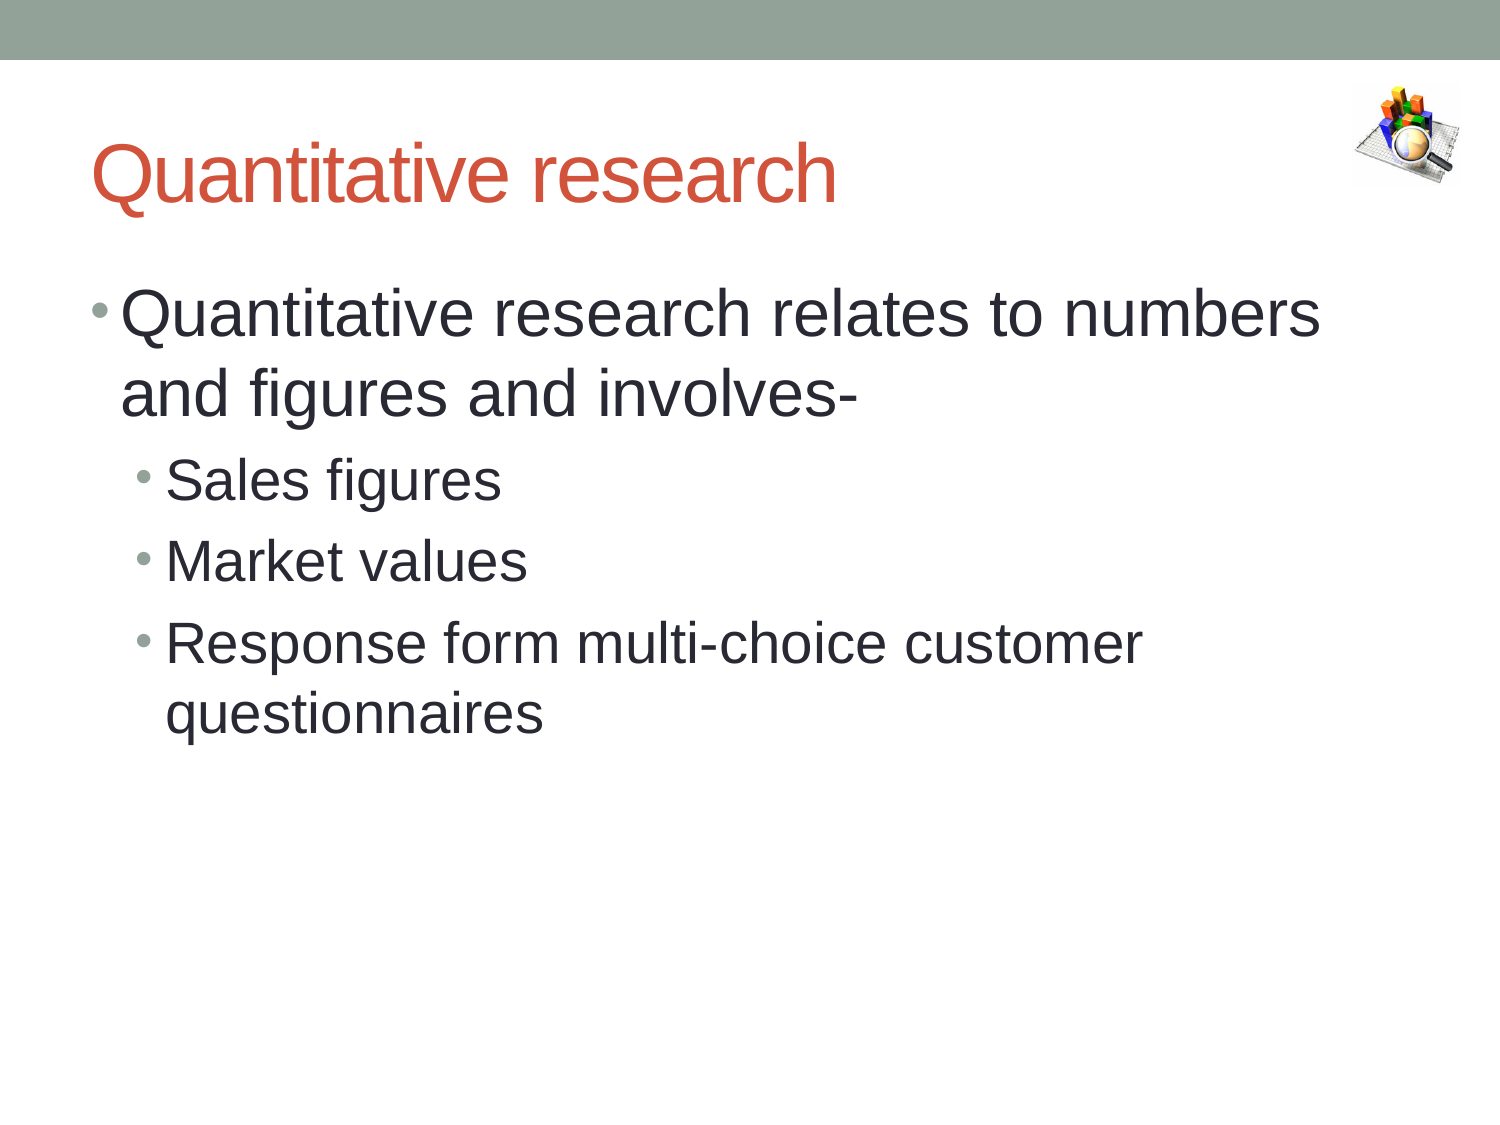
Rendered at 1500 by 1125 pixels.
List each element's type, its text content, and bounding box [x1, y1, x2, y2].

list Quantitative research relates to numbers and figures and involves- Sales figures Market values Response form multi-choice customer questionnaires [75, 262, 1425, 1063]
title Quantitative research [75, 87, 1425, 250]
picture [1352, 82, 1460, 186]
